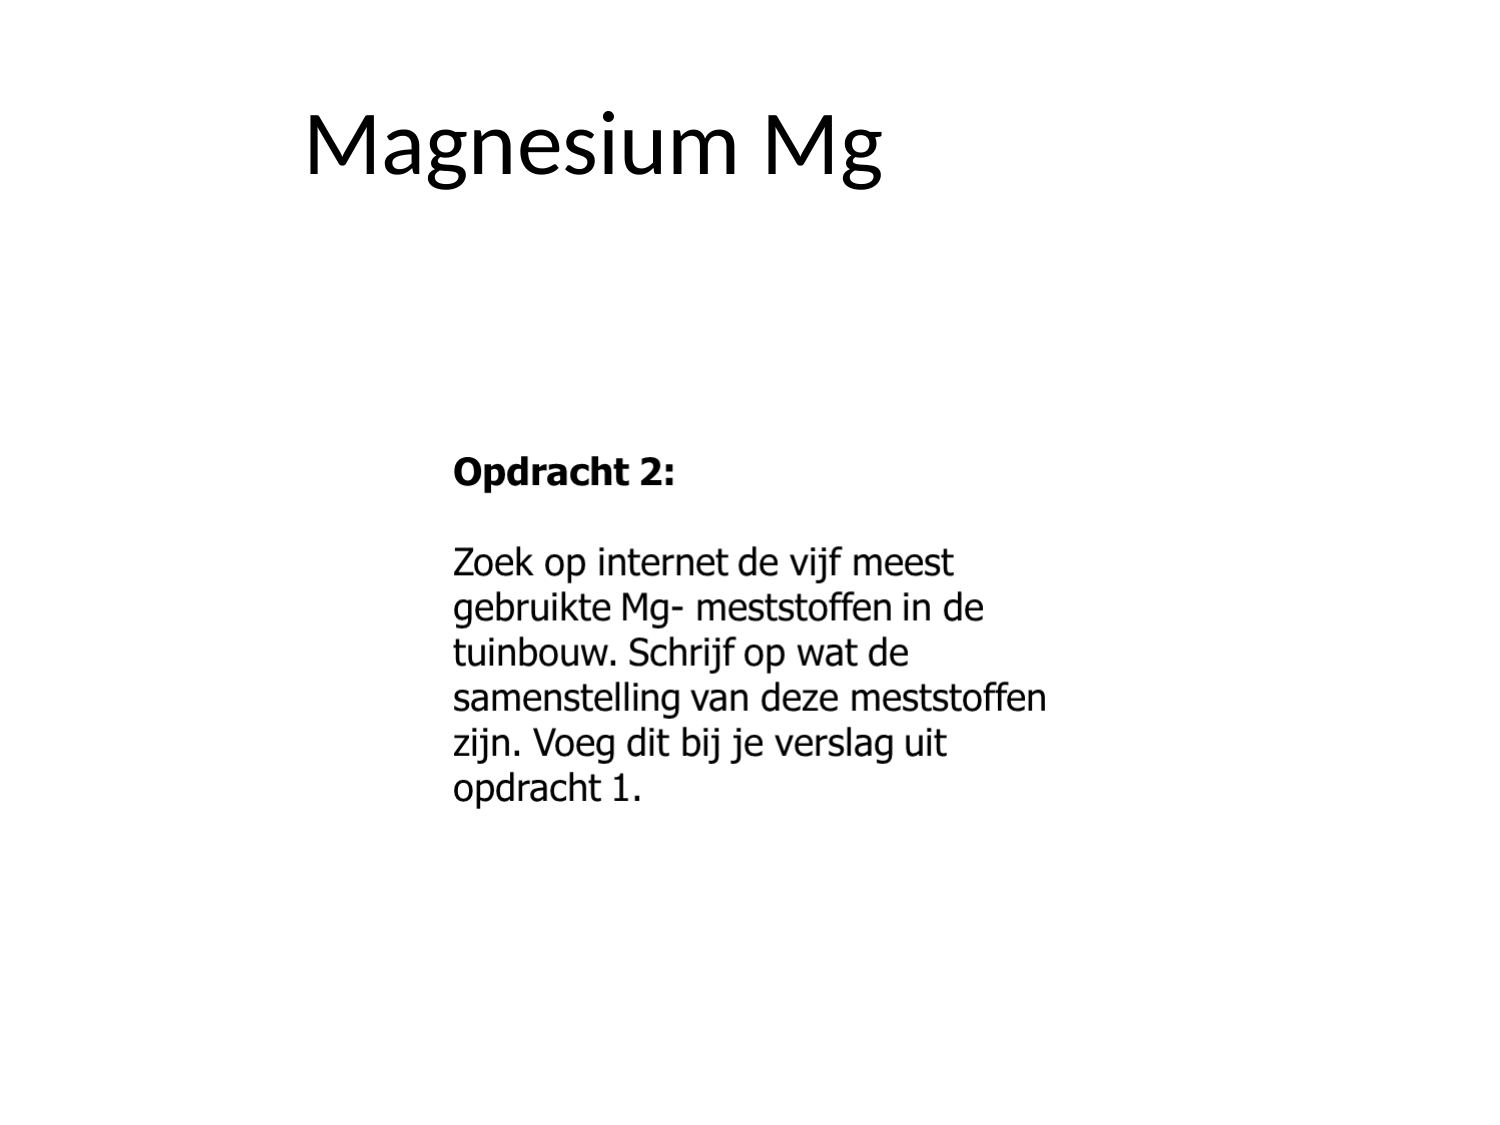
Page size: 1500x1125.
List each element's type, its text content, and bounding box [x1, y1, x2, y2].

title Magnesium Mg [75, 42, 1113, 233]
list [430, 435, 1070, 832]
